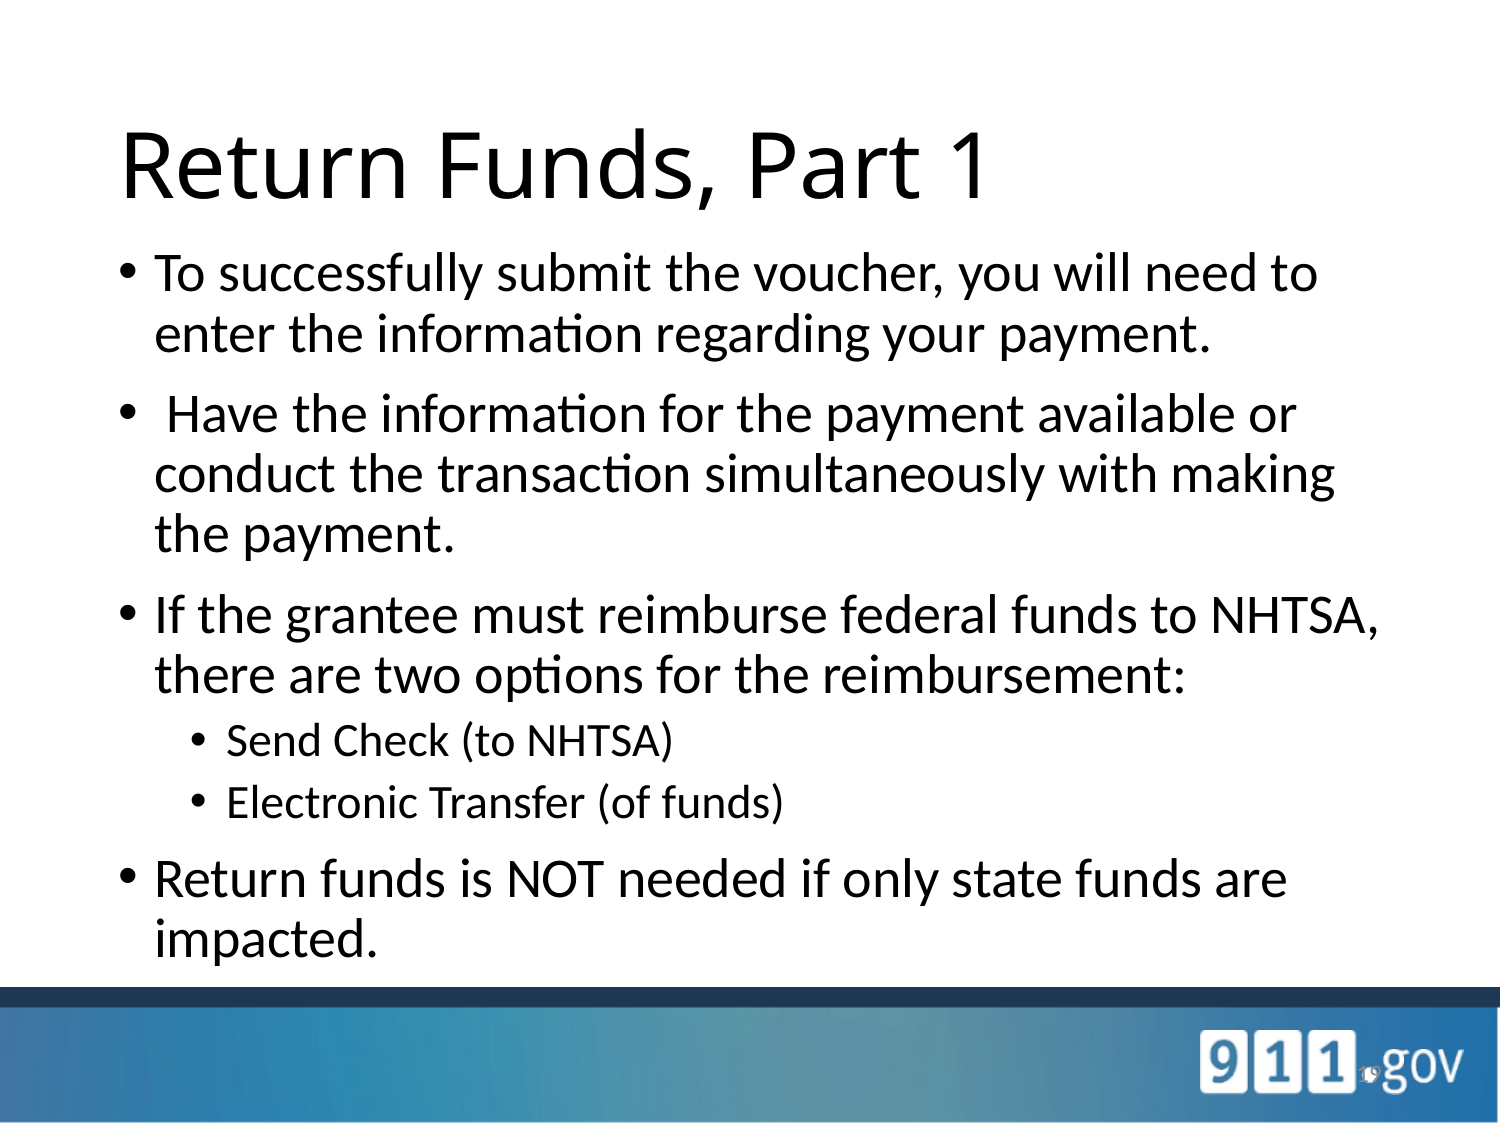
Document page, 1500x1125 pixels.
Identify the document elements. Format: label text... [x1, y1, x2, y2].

list To successfully submit the voucher, you will need to enter the information regarding your payment. Have the information for the payment available or conduct the transaction simultaneously with making the payment. If the grantee must reimburse federal funds to NHTSA, there are two options for the reimbursement: Send Check (to NHTSA) Electronic Transfer (of funds) Return funds is NOT needed if only state funds are impacted. [103, 236, 1397, 1014]
picture [0, 987, 1500, 1125]
title Return Funds, Part 1 [103, 59, 1397, 236]
slide_number 19 [1059, 1042, 1397, 1103]
